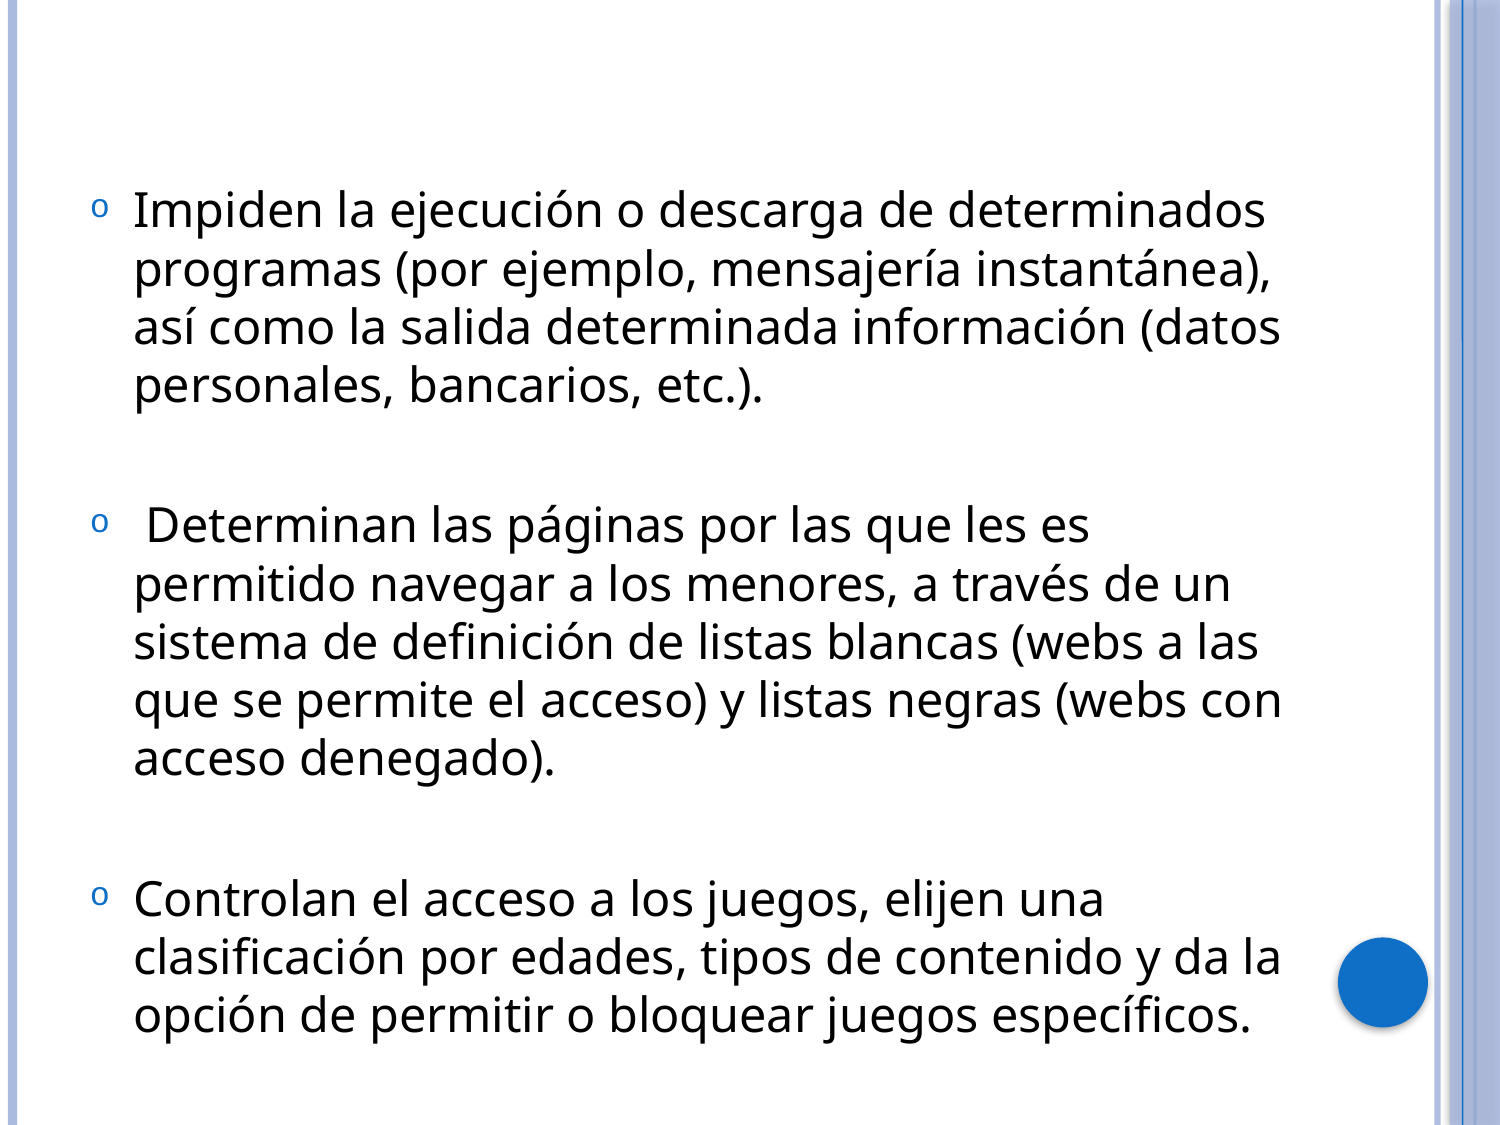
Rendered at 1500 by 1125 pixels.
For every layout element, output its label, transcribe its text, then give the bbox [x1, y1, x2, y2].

list Impiden la ejecución o descarga de determinados programas (por ejemplo, mensajería instantánea), así como la salida determinada información (datos personales, bancarios, etc.). Determinan las páginas por las que les es permitido navegar a los menores, a través de un sistema de definición de listas blancas (webs a las que se permite el acceso) y listas negras (webs con acceso denegado). Controlan el acceso a los juegos, elijen una clasificación por edades, tipos de contenido y da la opción de permitir o bloquear juegos específicos. [75, 101, 1300, 1062]
